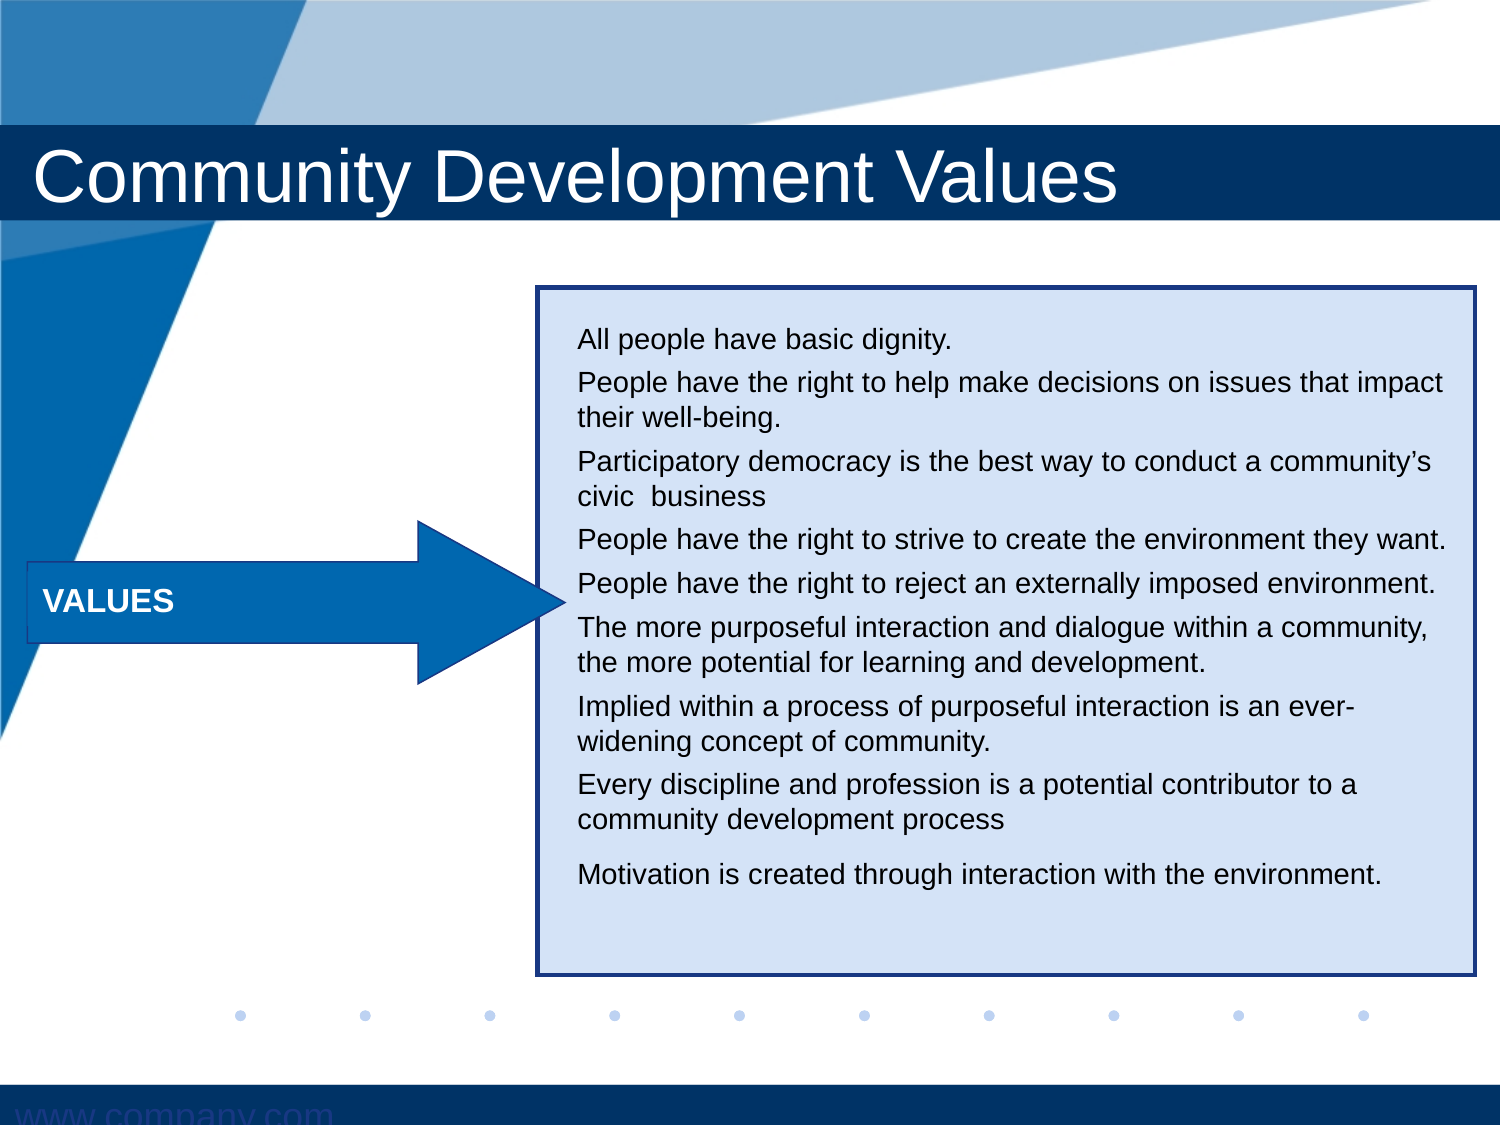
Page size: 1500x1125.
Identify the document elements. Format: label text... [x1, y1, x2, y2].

title Community Development Values [0, 124, 1500, 221]
text_box [537, 691, 1475, 975]
text_box [537, 287, 1475, 519]
picture [0, 0, 1500, 124]
picture [0, 221, 1500, 842]
text_box All people have basic dignity. People have the right to help make decisions on issues that impact their well-being. Participatory democracy is the best way to conduct a community’s civic business People have the right to strive to create the environment they want. People have the right to reject an externally imposed environment. The more purposeful interaction and dialogue within a community, the more potential for learning and development. Implied within a process of purposeful interaction is an ever-widening concept of community. Every discipline and profession is a potential contributor to a community development process Motivation is created through interaction with the environment. [562, 312, 1475, 963]
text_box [27, 521, 566, 685]
